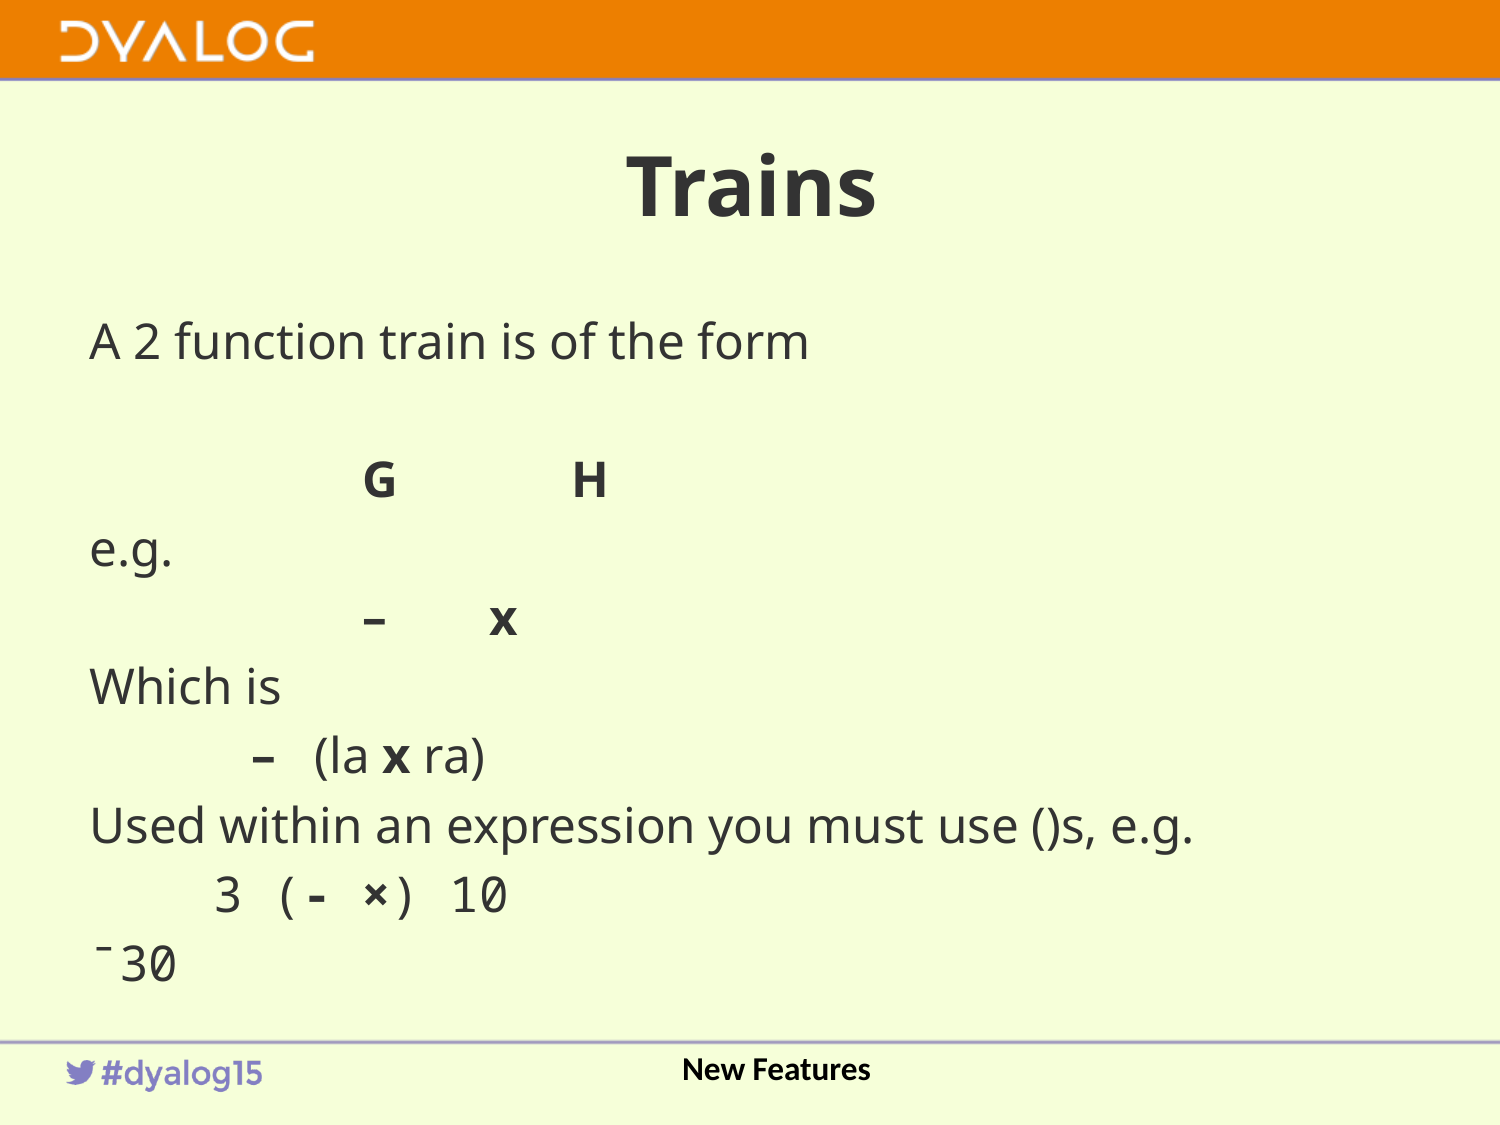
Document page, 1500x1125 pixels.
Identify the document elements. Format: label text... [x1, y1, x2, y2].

footer New Features [667, 1039, 892, 1100]
list A 2 function train is of the form G H e.g. – x Which is – (la x ra) Used within an expression you must use ()s, e.g. 3 (- ×) 10 ¯30 [75, 302, 1425, 1005]
picture [0, 0, 1500, 1125]
title Trains [76, 125, 1427, 256]
